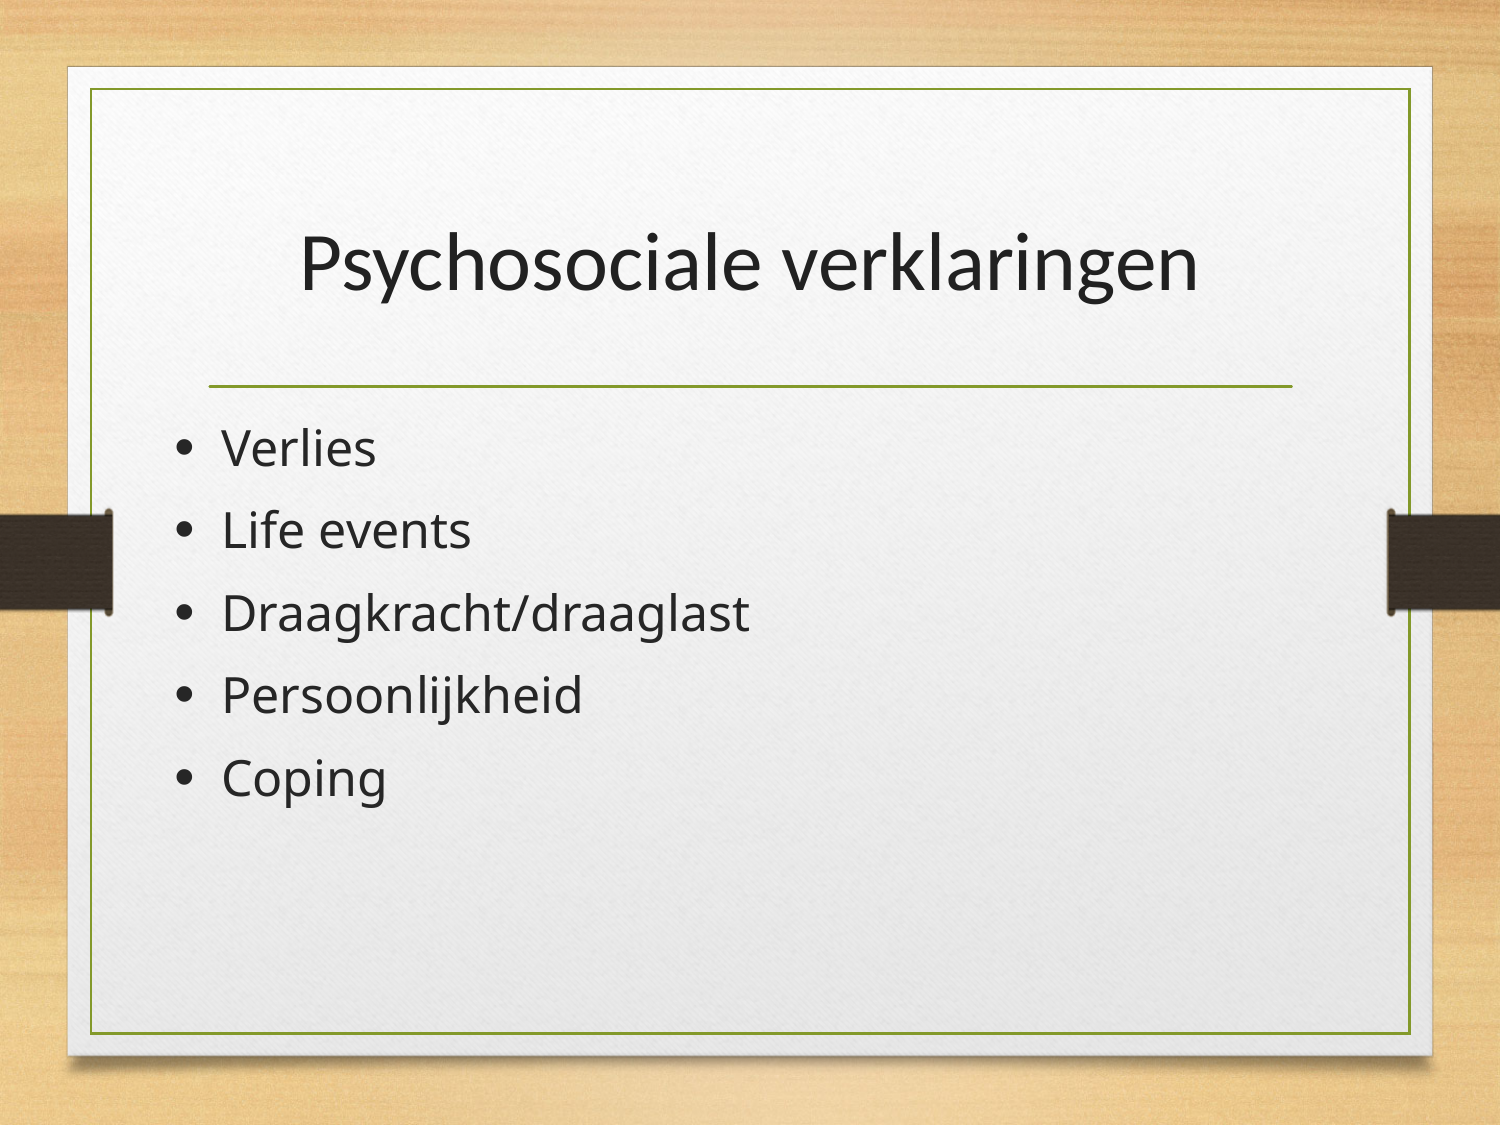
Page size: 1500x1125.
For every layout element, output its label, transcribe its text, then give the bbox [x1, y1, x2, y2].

picture [0, 0, 1500, 1125]
title Psychosociale verklaringen [193, 150, 1309, 365]
list Verlies Life events Draagkracht/draaglast Persoonlijkheid Coping [159, 408, 1247, 965]
